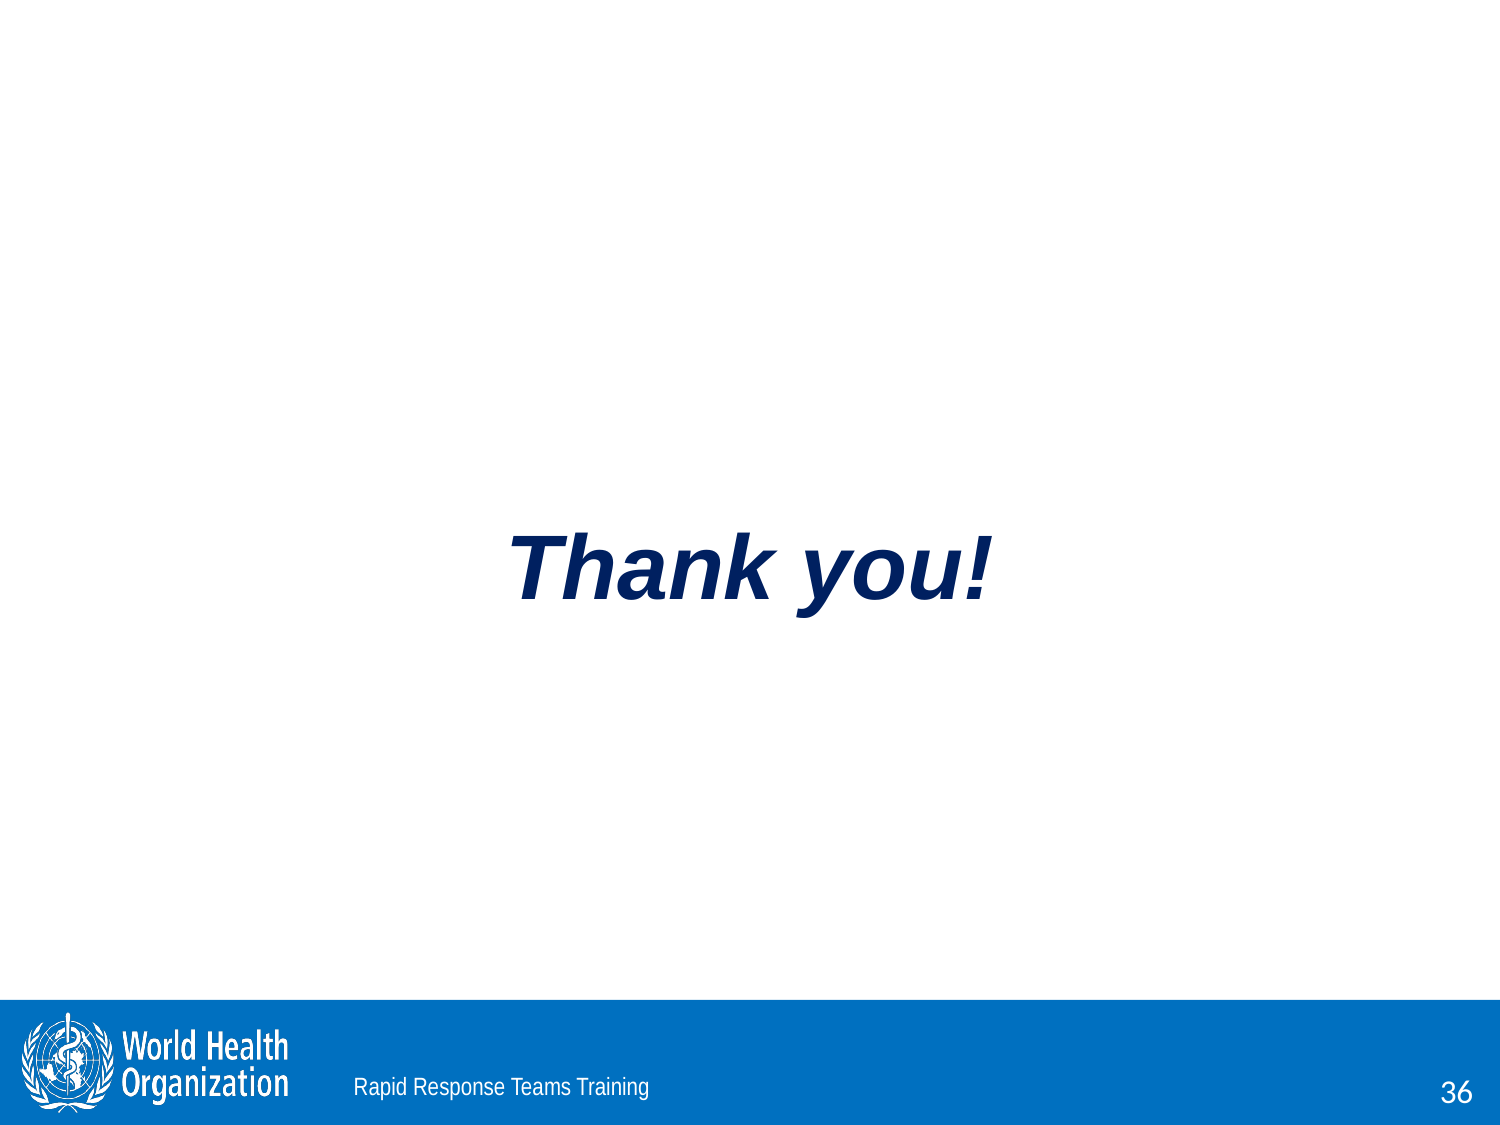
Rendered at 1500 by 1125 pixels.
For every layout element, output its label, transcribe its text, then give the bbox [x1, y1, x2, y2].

title Thank you! [75, 468, 1425, 657]
picture [21, 1012, 288, 1113]
